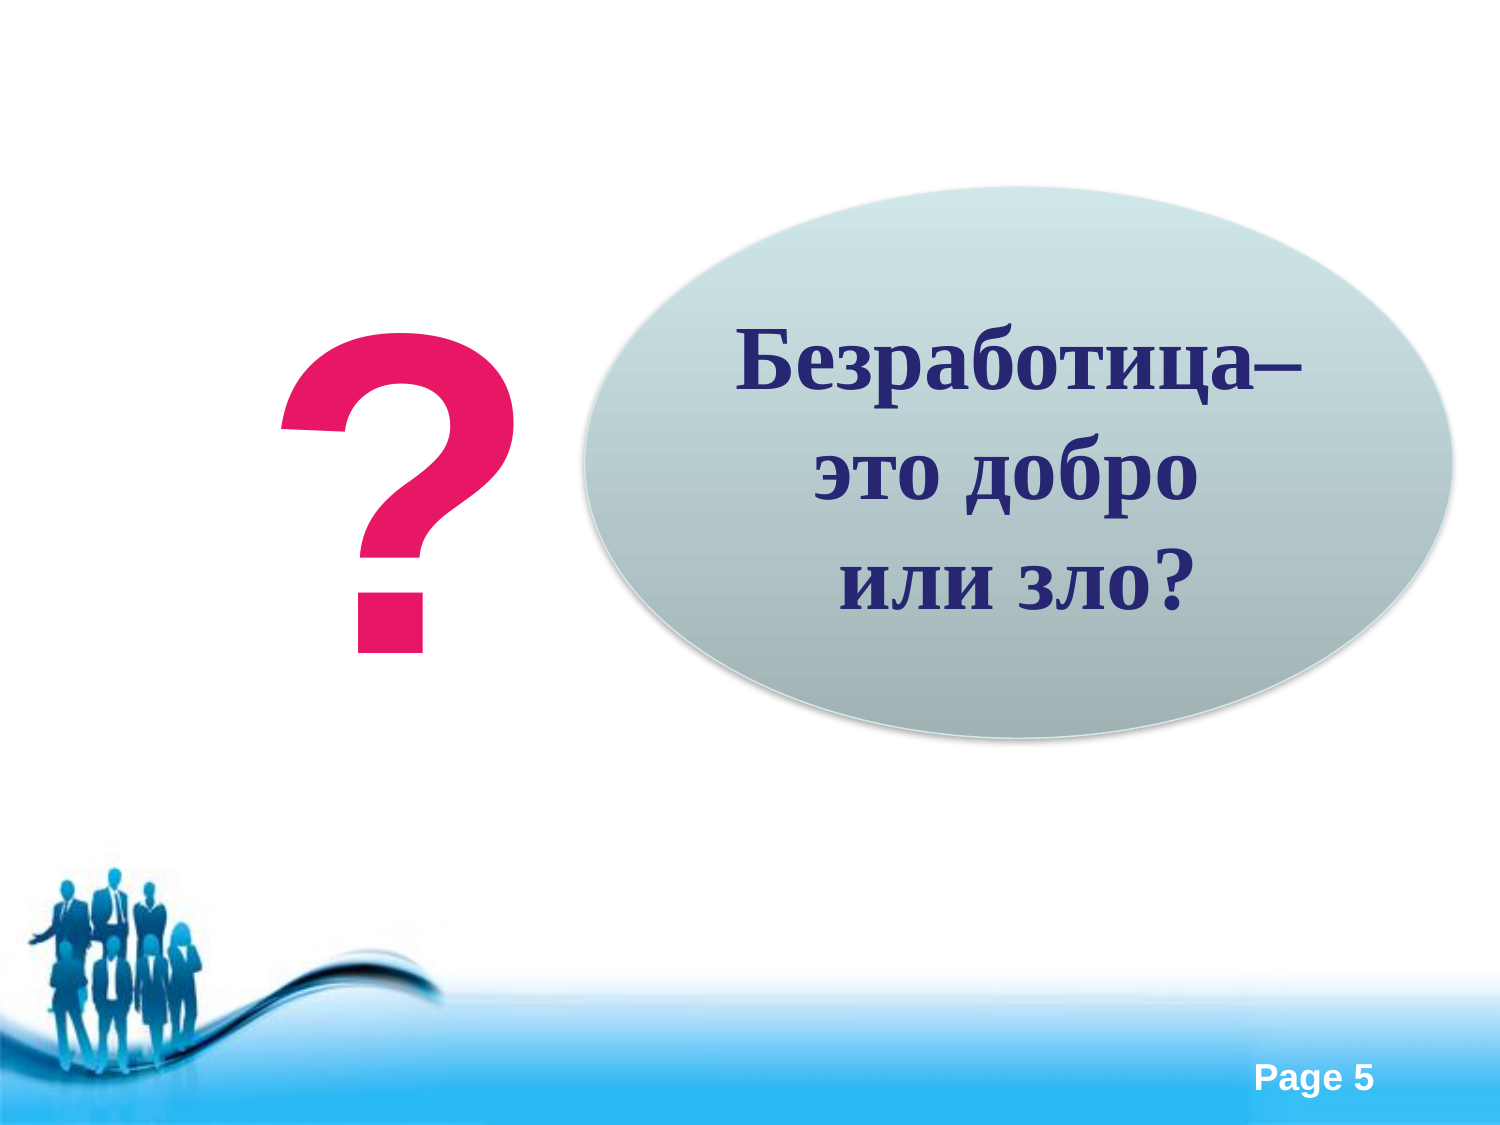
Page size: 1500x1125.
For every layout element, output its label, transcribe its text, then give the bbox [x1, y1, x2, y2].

picture [58, 1002, 63, 1011]
picture [0, 0, 1500, 1125]
text_box ? [246, 187, 543, 753]
text_box Безработица– это добро или зло? [583, 186, 1454, 740]
